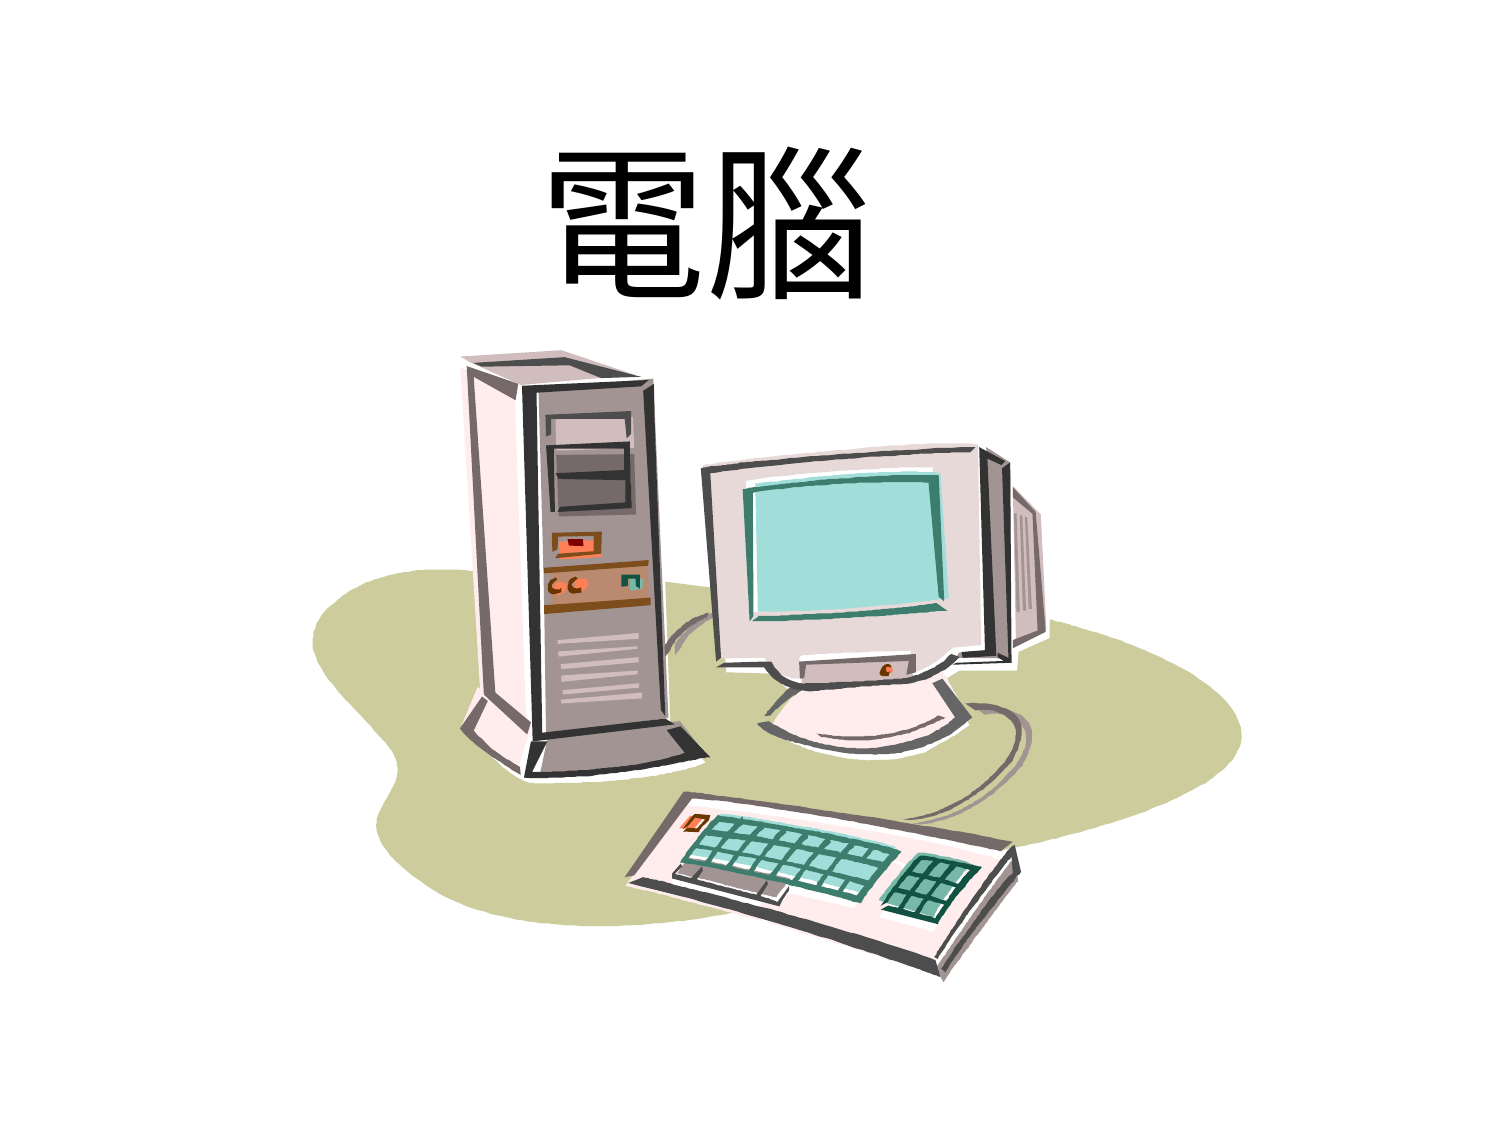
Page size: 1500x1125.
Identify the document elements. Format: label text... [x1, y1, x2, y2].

picture [299, 337, 1255, 996]
text_box 電腦 [524, 112, 988, 328]
